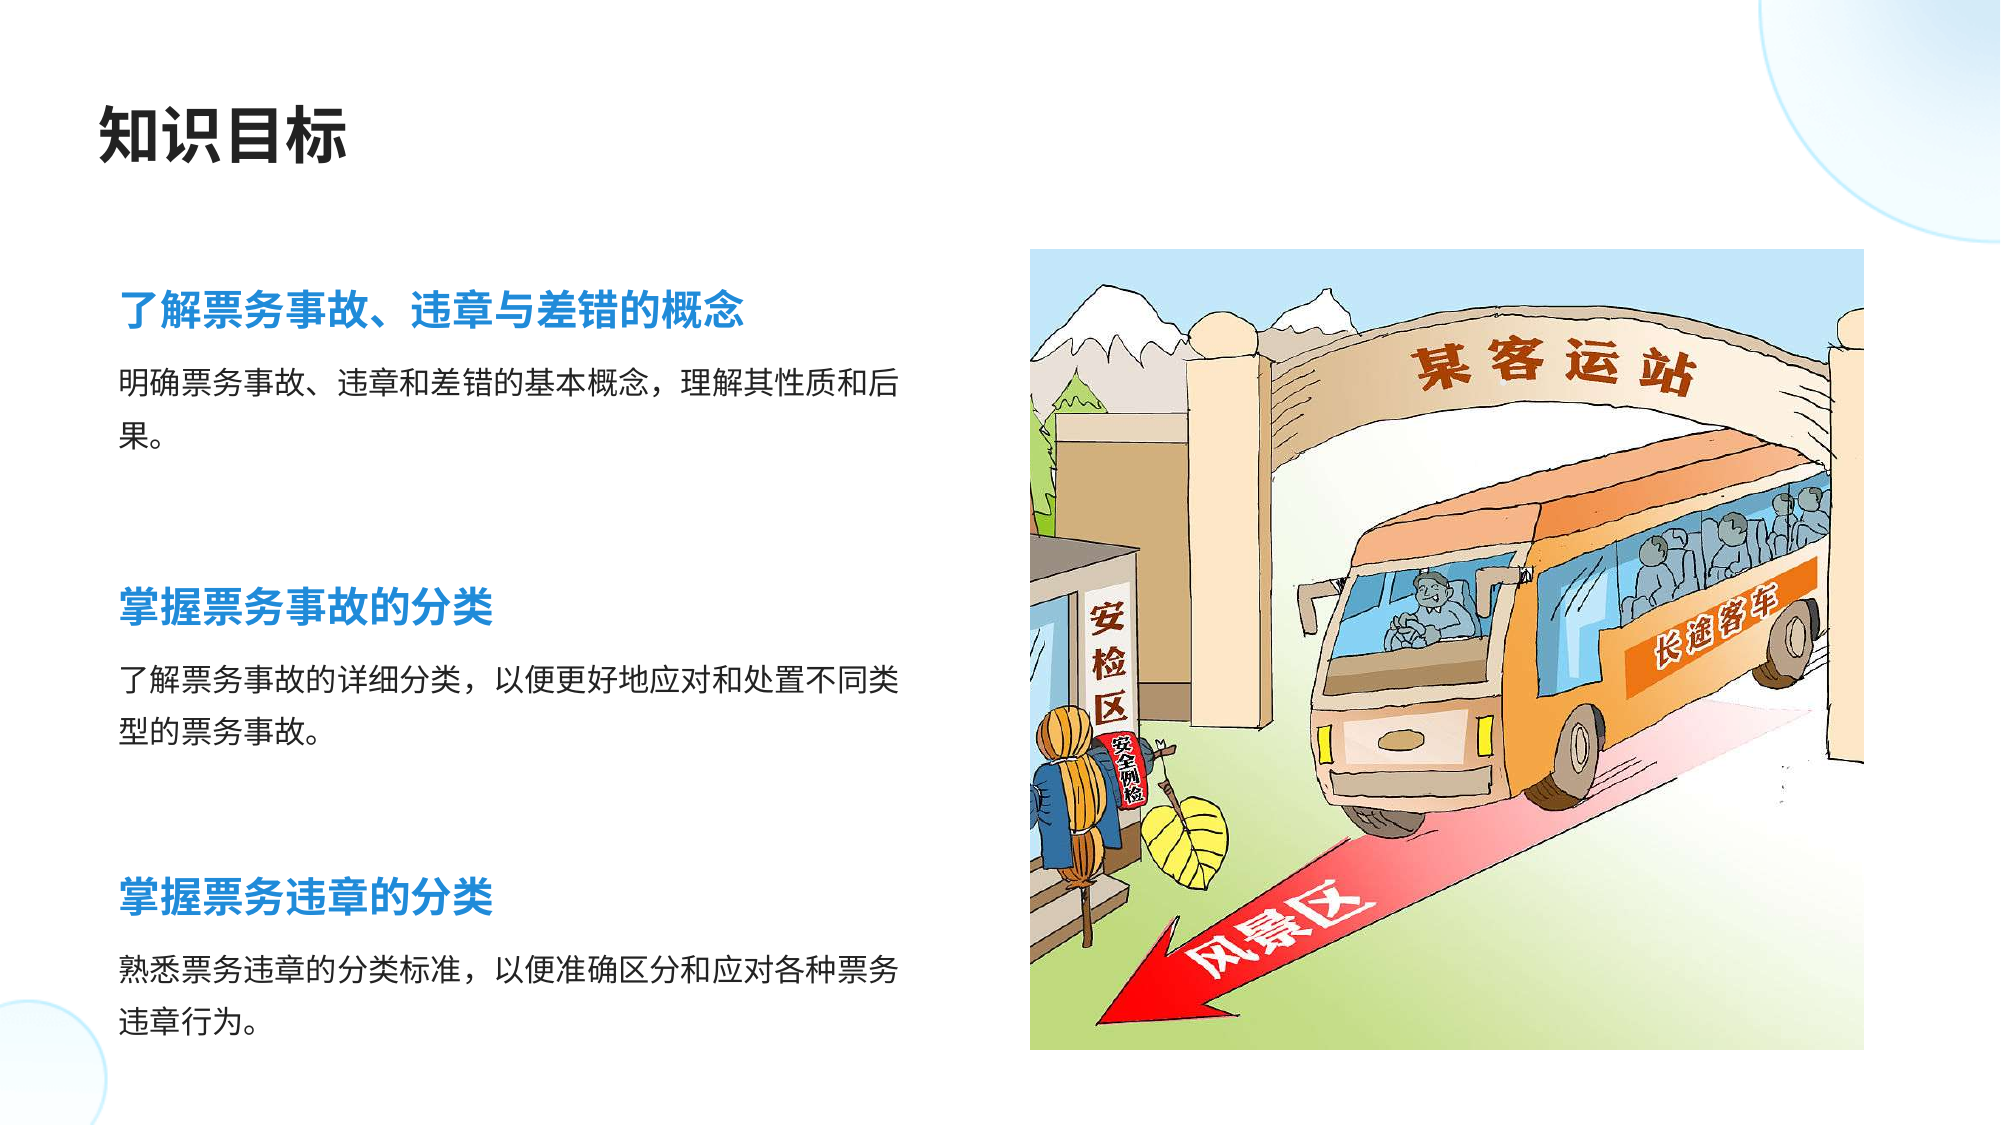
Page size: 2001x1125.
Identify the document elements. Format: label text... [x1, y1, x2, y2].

text_box 熟悉票务违章的分类标准，以便准确区分和应对各种票务违章行为。 [107, 929, 934, 1064]
text_box 了解票务事故的详细分类，以便更好地应对和处置不同类型的票务事故。 [107, 639, 934, 771]
text_box 了解票务事故、违章与差错的概念 [107, 240, 934, 340]
picture [0, 0, 2001, 1125]
text_box 掌握票务事故的分类 [107, 545, 934, 637]
text_box 明确票务事故、违章和差错的基本概念，理解其性质和后果。 [107, 343, 934, 478]
text_box 知识目标 [78, 43, 1922, 194]
text_box 掌握票务违章的分类 [107, 828, 934, 927]
